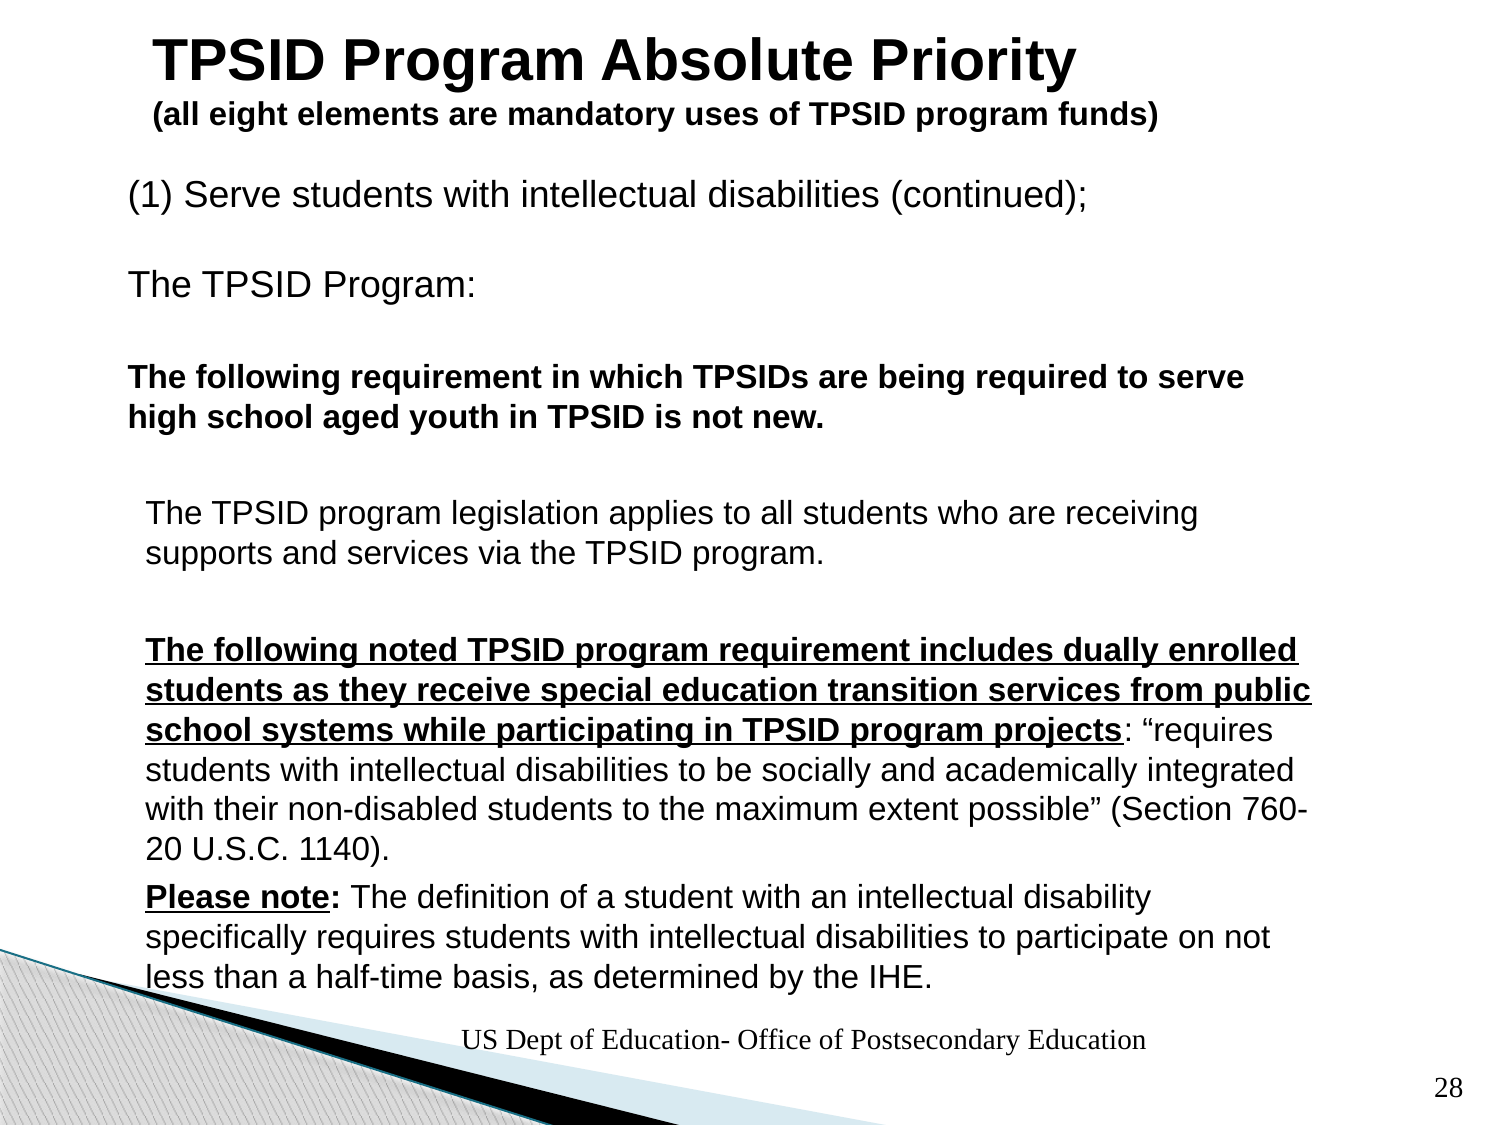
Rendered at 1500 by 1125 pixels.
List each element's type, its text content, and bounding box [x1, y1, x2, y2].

slide_number 28 [1418, 1051, 1479, 1112]
footer US Dept of Education- Office of Postsecondary Education [387, 1025, 1163, 1063]
list (1) Serve students with intellectual disabilities (continued); The TPSID Program: The following requirement in which TPSIDs are being required to serve high school aged youth in TPSID is not new. The TPSID program legislation applies to all students who are receiving supports and services via the TPSID program. The following noted TPSID program requirement includes dually enrolled students as they receive special education transition services from public school systems while participating in TPSID program projects: “requires students with intellectual disabilities to be socially and academically integrated with their non-disabled students to the maximum extent possible” (Section 760-20 U.S.C. 1140). Please note: The definition of a student with an intellectual disability specifically requires students with intellectual disabilities to participate on not less than a half-time basis, as determined by the IHE. [112, 112, 1338, 925]
title TPSID Program Absolute Priority (all eight elements are mandatory uses of TPSID program funds) [137, 13, 1500, 141]
